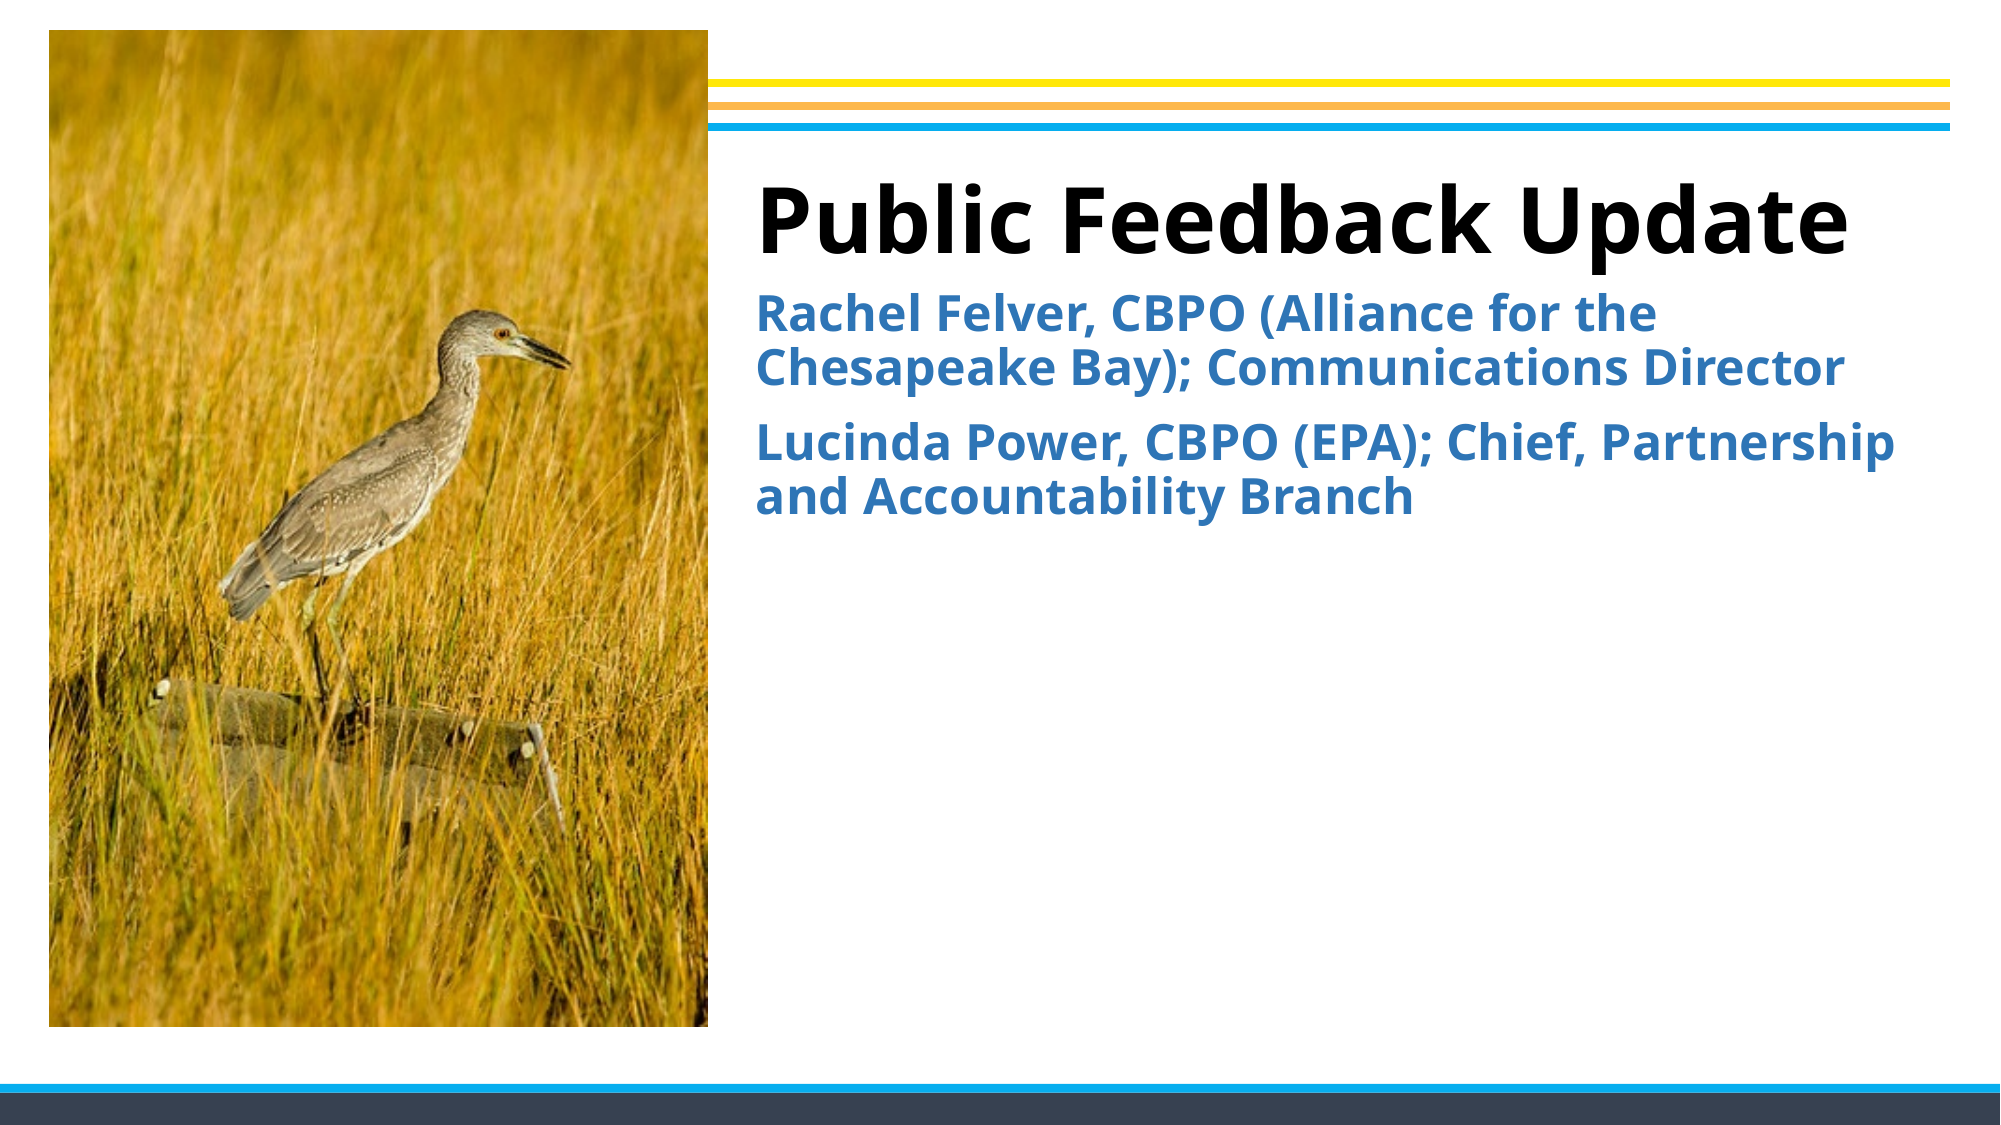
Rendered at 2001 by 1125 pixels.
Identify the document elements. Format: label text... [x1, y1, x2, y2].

picture [49, 30, 708, 1027]
text_box Rachel Felver, CBPO (Alliance for the Chesapeake Bay); Communications Director Lucinda Power, CBPO (EPA); Chief, Partnership and Accountability Branch [740, 280, 1980, 613]
text_box Public Feedback Update [740, 167, 1927, 280]
